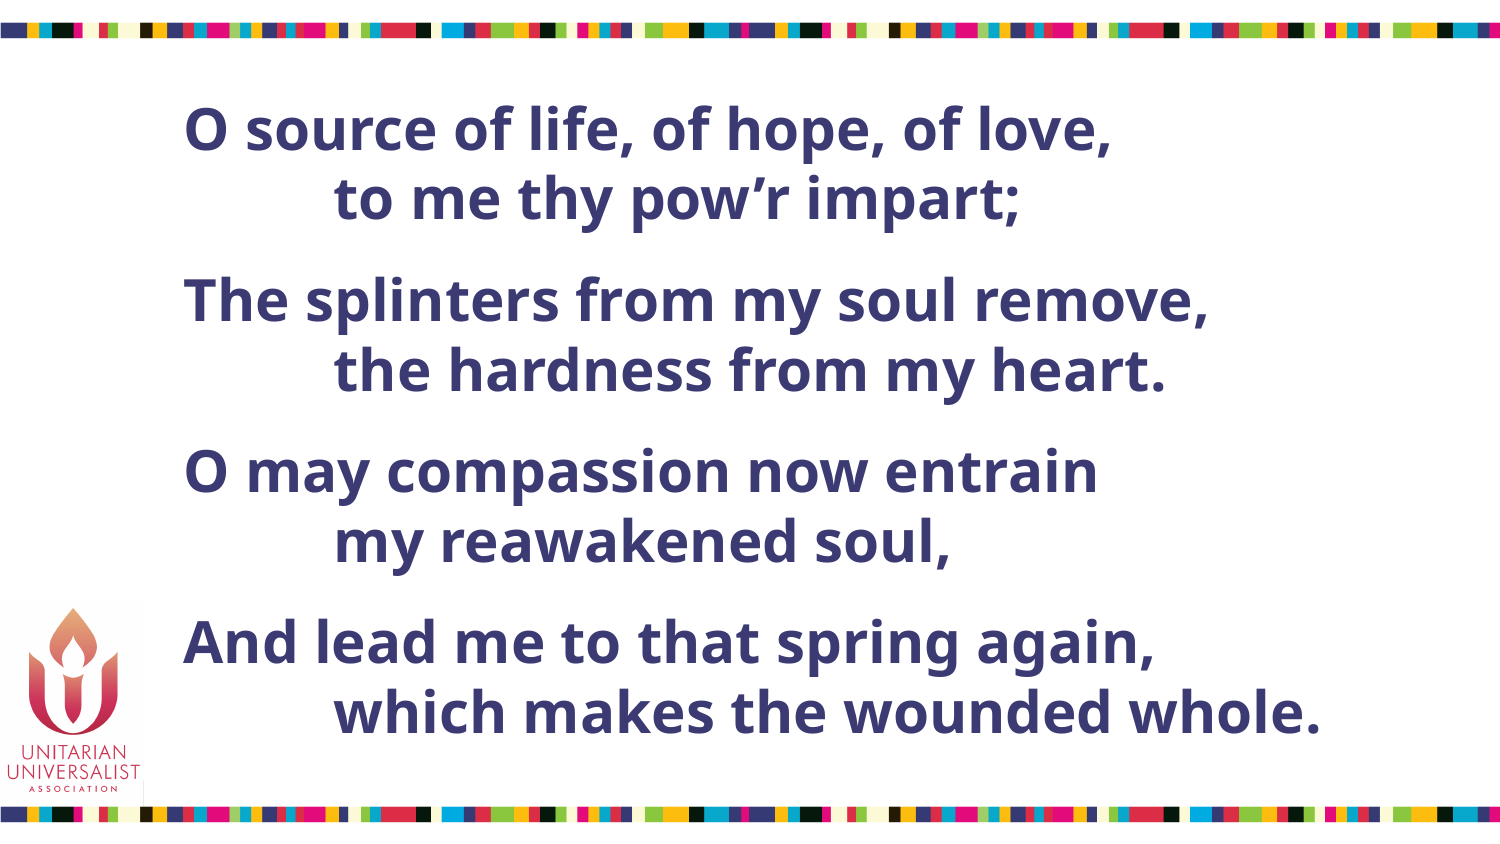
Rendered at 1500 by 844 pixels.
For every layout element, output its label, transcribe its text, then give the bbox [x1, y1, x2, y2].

picture [0, 22, 1500, 40]
picture [0, 600, 1500, 824]
text_box O source of life, of hope, of love, to me thy pow’r impart; The splinters from my soul remove, the hardness from my heart. O may compassion now entrain my reawakened soul, And lead me to that spring again, which makes the wounded whole. [168, 76, 1421, 761]
